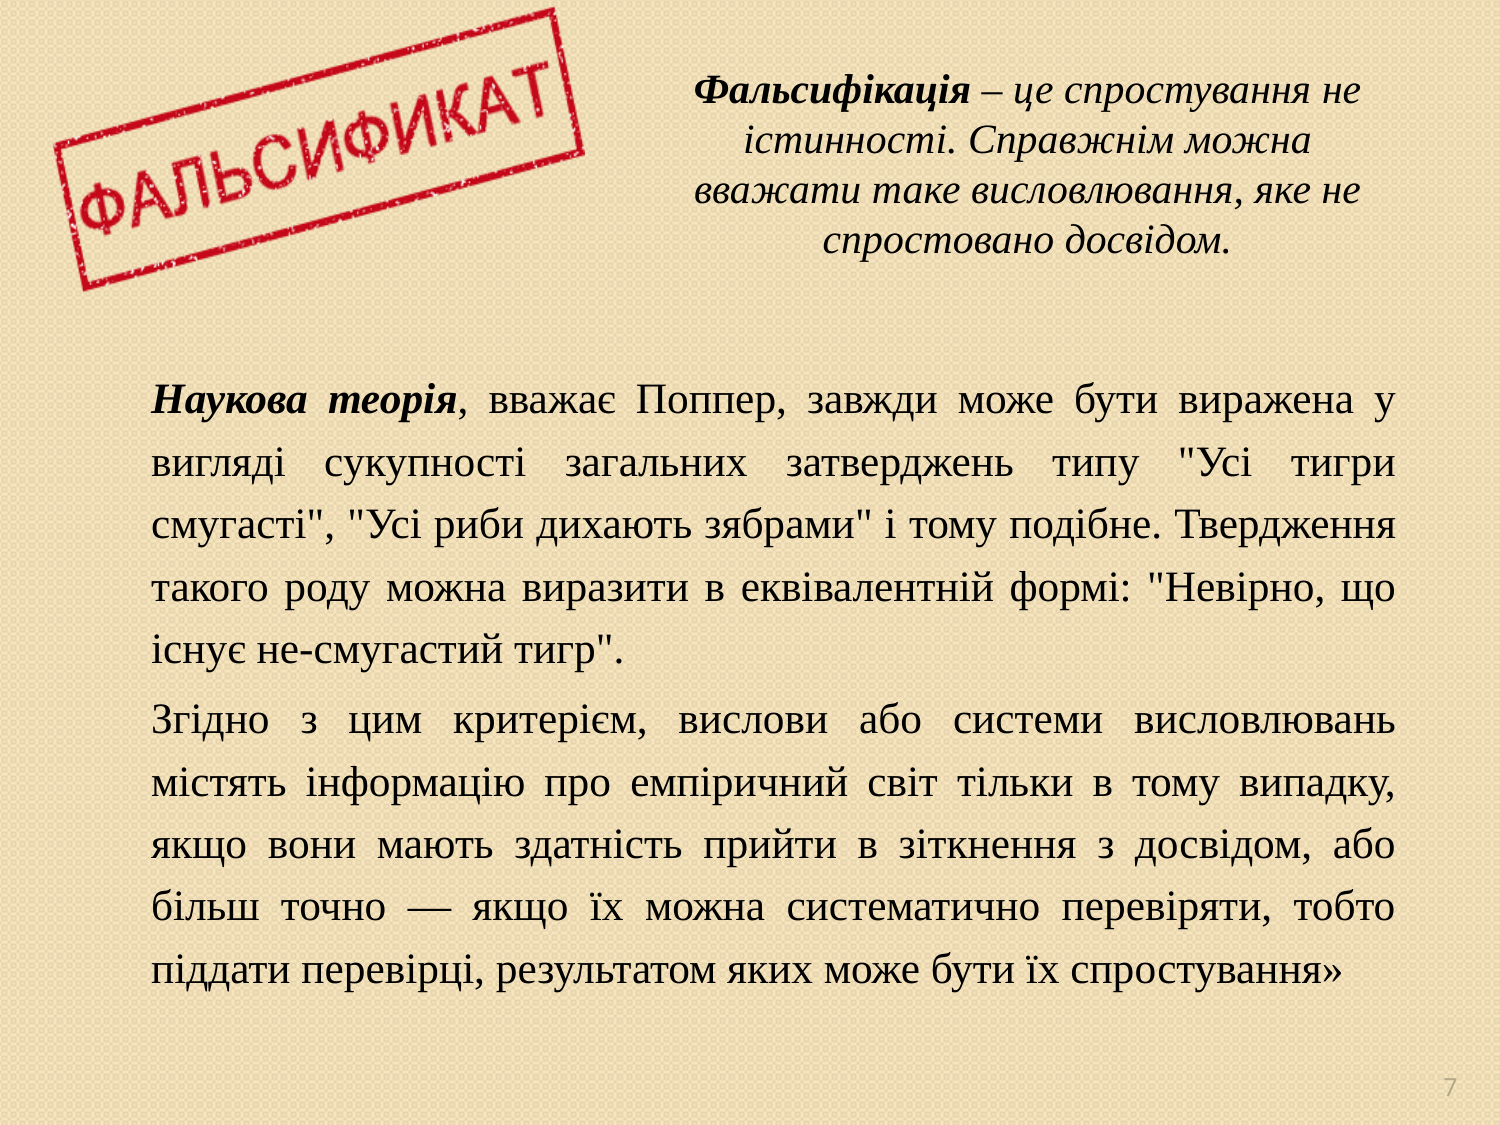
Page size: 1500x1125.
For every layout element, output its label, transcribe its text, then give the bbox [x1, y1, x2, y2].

list Наукова теорія, вважає Поппер, завжди може бути виражена у вигляді сукупності загальних затверджень типу "Усі тигри смугасті", "Усі риби дихають зябрами" і тому подібне. Твердження такого роду можна виразити в еквівалентній формі: "Невірно, що існує не-смугастий тигр". Згідно з цим критерієм, вислови або системи висловлювань містять інформацію про емпіричний світ тільки в тому випадку, якщо вони мають здатність прийти в зіткнення з досвідом, або більш точно — якщо їх можна систематично перевіряти, тобто піддати перевірці, результатом яких може бути їх спростування» [123, 292, 1412, 1005]
picture [52, 6, 585, 293]
slide_number 7 [1413, 1034, 1488, 1113]
text_box Фальсифікація – це спростування не істинності. Справжнім можна вважати таке висловлювання, яке не спростовано досвідом. [667, 54, 1388, 320]
